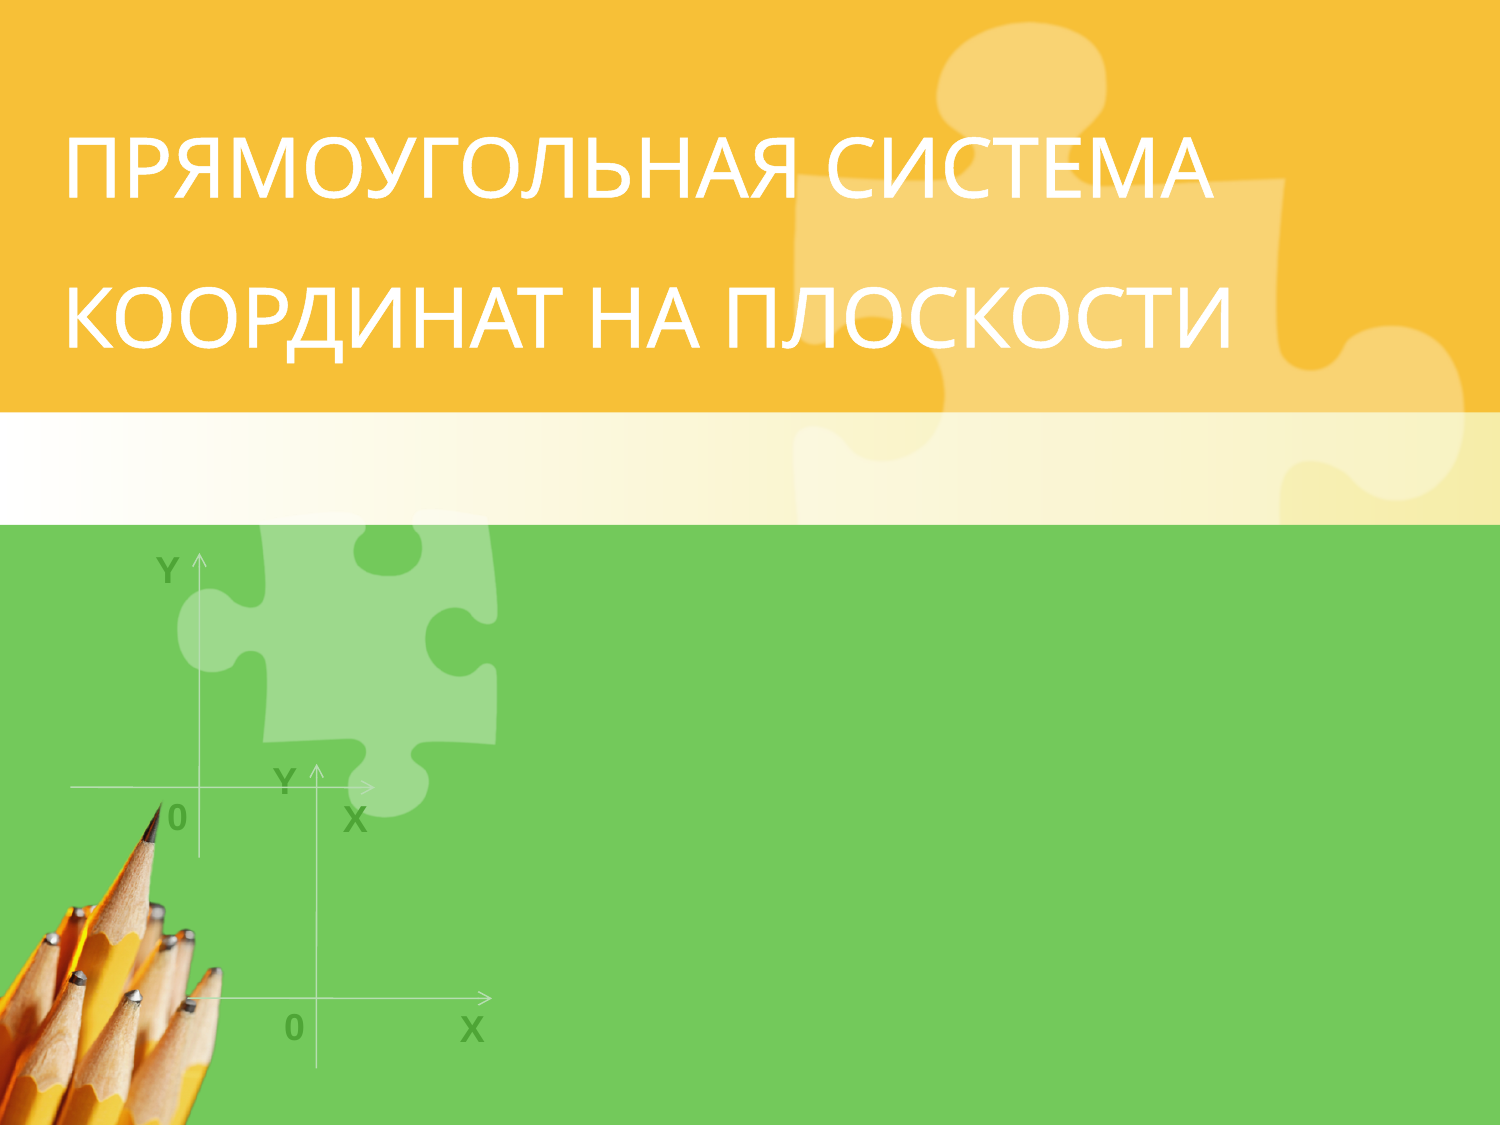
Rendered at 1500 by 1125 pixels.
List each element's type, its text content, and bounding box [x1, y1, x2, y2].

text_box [187, 749, 505, 1069]
picture [787, 16, 1471, 524]
picture [0, 799, 227, 1125]
text_box ПРЯМОУГОЛЬНАЯ СИСТЕМА КООРДИНАТ НА ПЛОСКОСТИ [46, 56, 1465, 372]
picture [174, 499, 500, 749]
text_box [70, 538, 387, 858]
